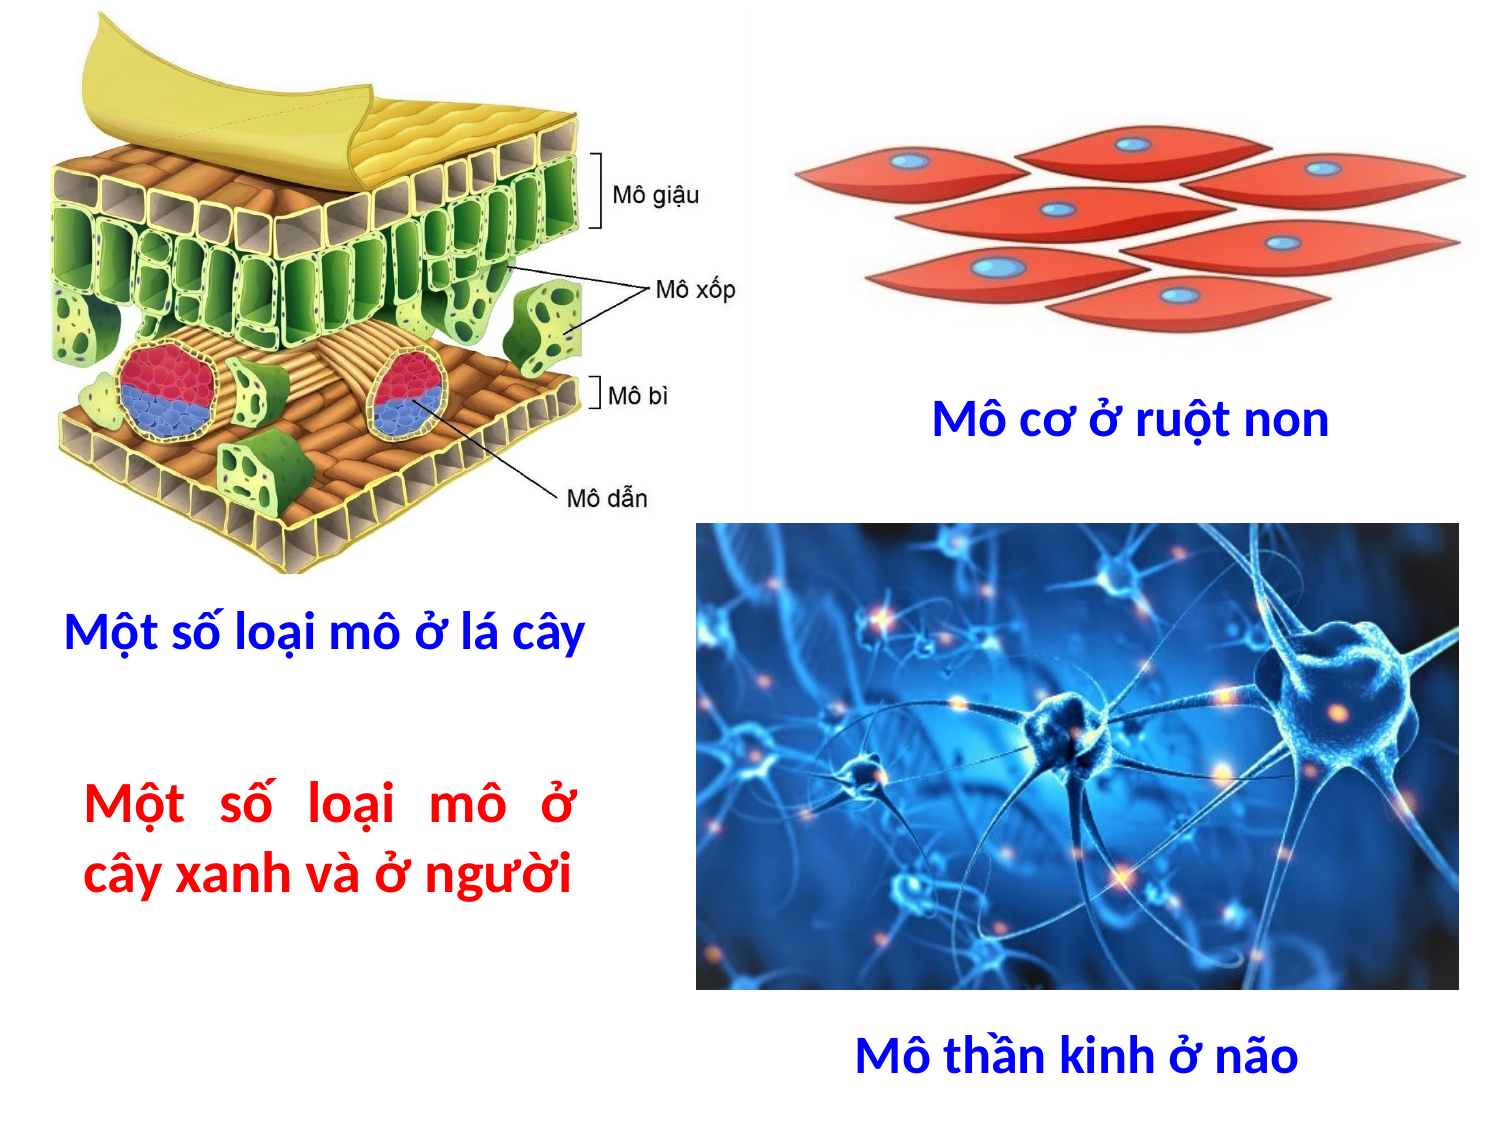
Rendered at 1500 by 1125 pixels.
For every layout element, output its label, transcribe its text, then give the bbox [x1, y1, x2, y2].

text_box Một số loại mô ở lá cây [48, 595, 613, 668]
picture [49, 11, 1459, 991]
picture [787, 105, 1476, 376]
text_box Mô thần kinh ở não [795, 1012, 1360, 1093]
text_box Một số loại mô ở cây xanh và ở người [68, 756, 593, 912]
text_box Mô cơ ở ruột non [849, 384, 1413, 455]
